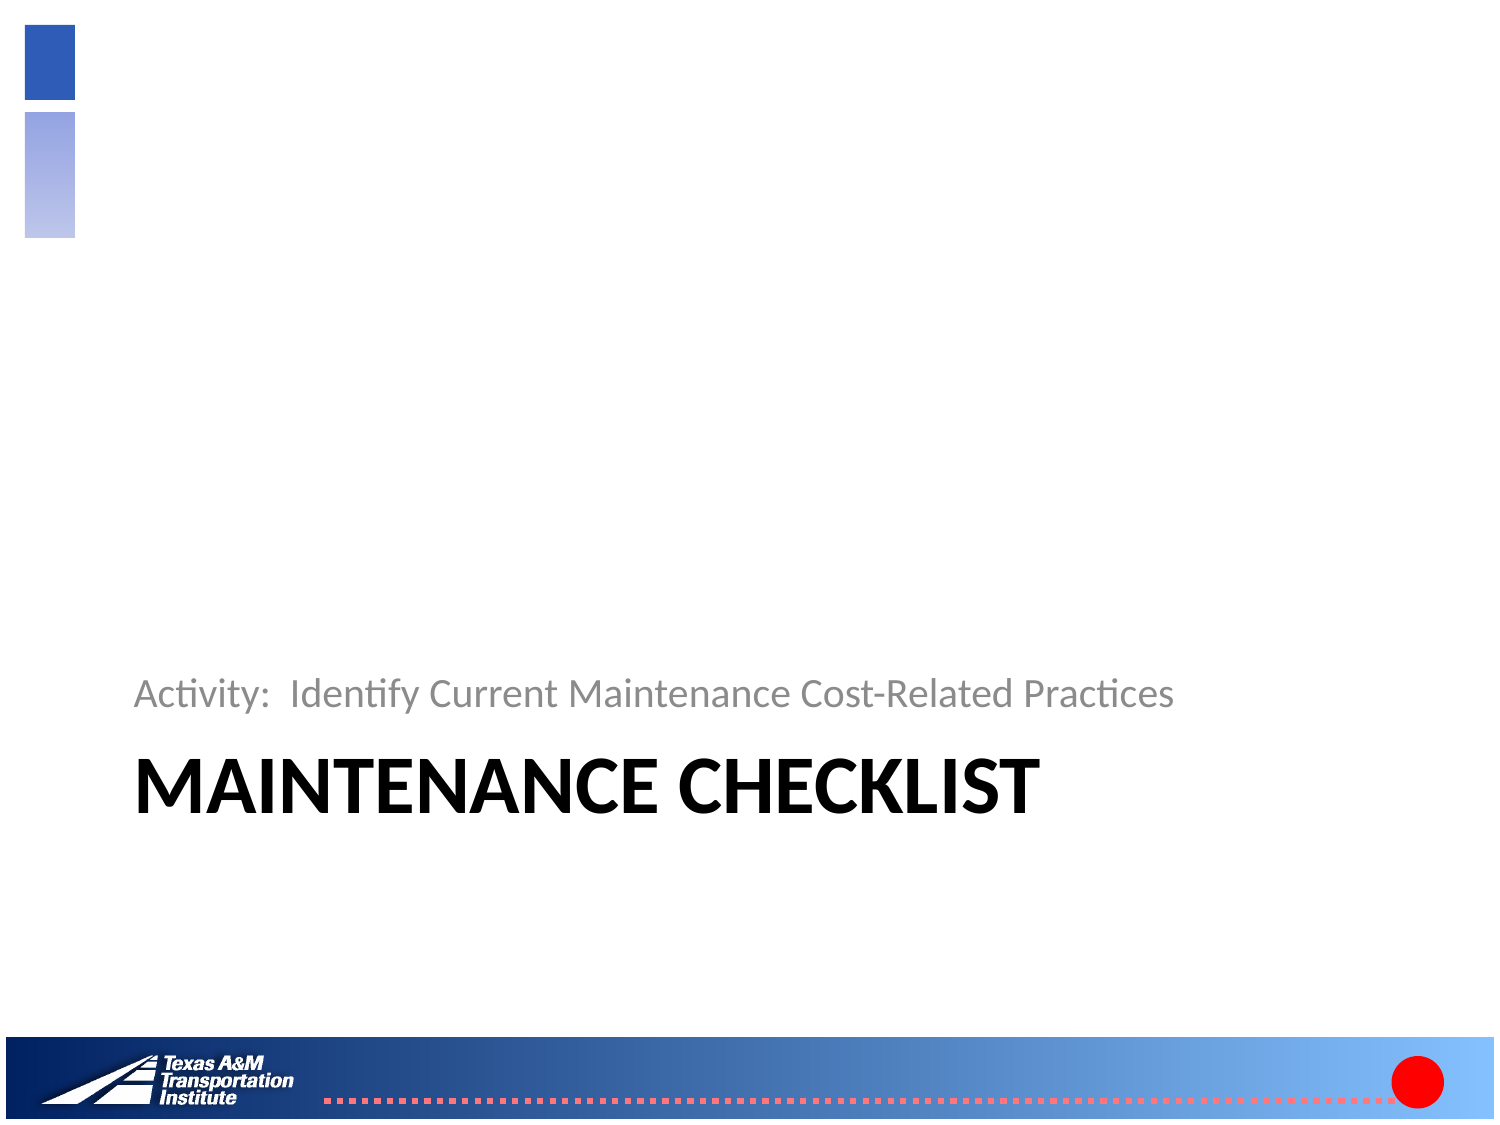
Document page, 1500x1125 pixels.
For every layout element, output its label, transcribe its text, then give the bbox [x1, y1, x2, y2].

picture [37, 1037, 300, 1125]
title Maintenance Checklist [118, 723, 1394, 947]
list Activity: Identify Current Maintenance Cost-Related Practices [118, 476, 1394, 723]
